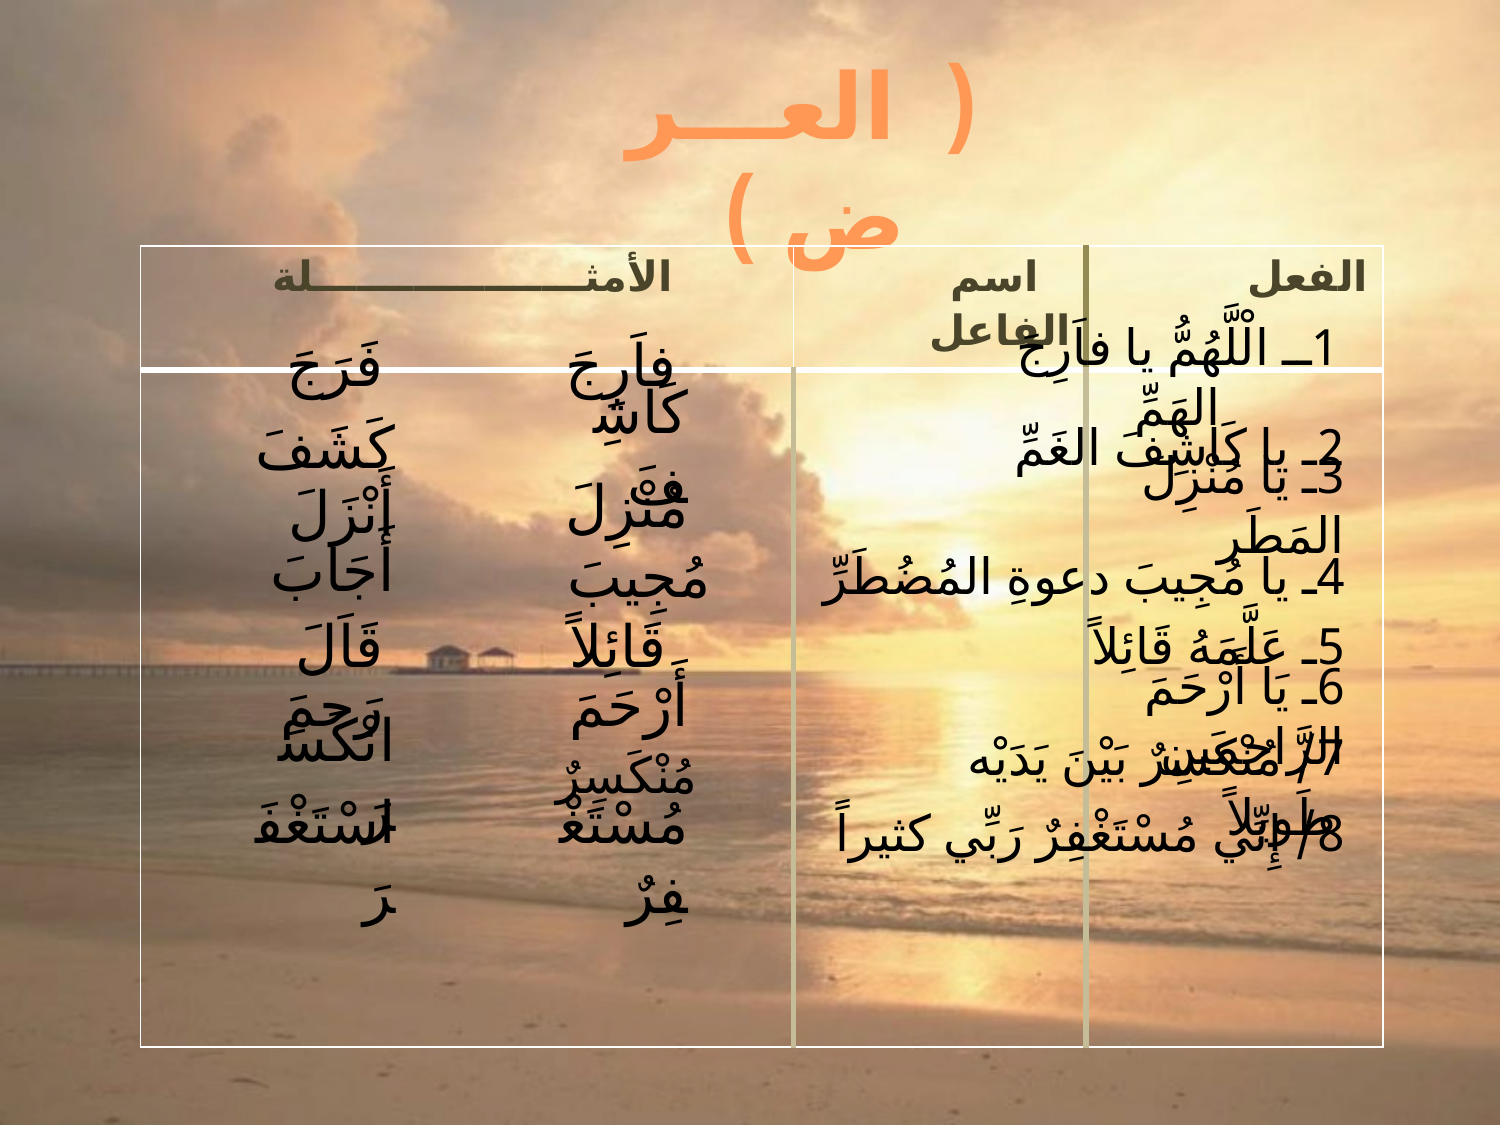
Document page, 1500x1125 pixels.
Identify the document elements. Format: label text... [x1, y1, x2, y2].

text_box فاَرِجَ [514, 326, 693, 400]
text_box قَائِلاً [514, 607, 693, 682]
table_header اسم الفاعل [794, 247, 1083, 367]
text_box 7/ مُنْكَسِرٌ بَيْنَ يَدَيْه طَويلاً [877, 748, 1361, 818]
text_box 1ــ الْلَّهُمُّ يا فاَرِجَ الهَمِّ [982, 338, 1373, 412]
table_cell [1089, 373, 1382, 1046]
text_box 6ـ يَا أَرْحَمَ الرَّاحِمين [994, 682, 1361, 752]
text_box كَاشِفَ [525, 408, 705, 483]
table_header الفعل [1089, 247, 1382, 367]
text_box رَحمَ [221, 682, 400, 740]
text_box فَرَجَ [221, 326, 400, 400]
text_box 8/ إِنِّي مُسْتَغْفِرٌ رَبِّي كثيراً [818, 818, 1361, 904]
text_box أَنْزَلَ [232, 483, 412, 553]
text_box مُنْكَسِرٌ [537, 736, 717, 811]
text_box أَرْحَمَ [525, 666, 705, 740]
text_box أَجَابَ [232, 553, 412, 611]
text_box كَشَفَ [232, 408, 412, 483]
text_box انْكَسَرَ [232, 736, 412, 811]
text_box 2ـ يا كَاشِفَ الغَمِّ [970, 408, 1361, 483]
text_box مُسْتَغْفِرٌ [525, 818, 705, 893]
text_box 3ـ يا مُنْزِلَ المَطَر [994, 467, 1361, 537]
text_box 5ـ عَلَّمَهُ قَائِلاً [994, 611, 1361, 682]
text_box مُجِيبَ [549, 537, 729, 611]
text_box قَاَلَ [221, 607, 400, 682]
text_box اسْتَغْفَرَ [232, 818, 412, 893]
table_cell [141, 373, 791, 1046]
text_box ( العـــرض ) [549, 80, 1057, 236]
text_box مُنْزِلَ [525, 483, 705, 541]
text_box 4ـ يا مُجِيبَ دعوةِ المُضُطَرِّ [783, 537, 1361, 611]
table_header الأمثـــــــــــــــــــلة [141, 247, 793, 367]
table_cell [796, 373, 994, 537]
table_cell [796, 611, 1083, 1046]
